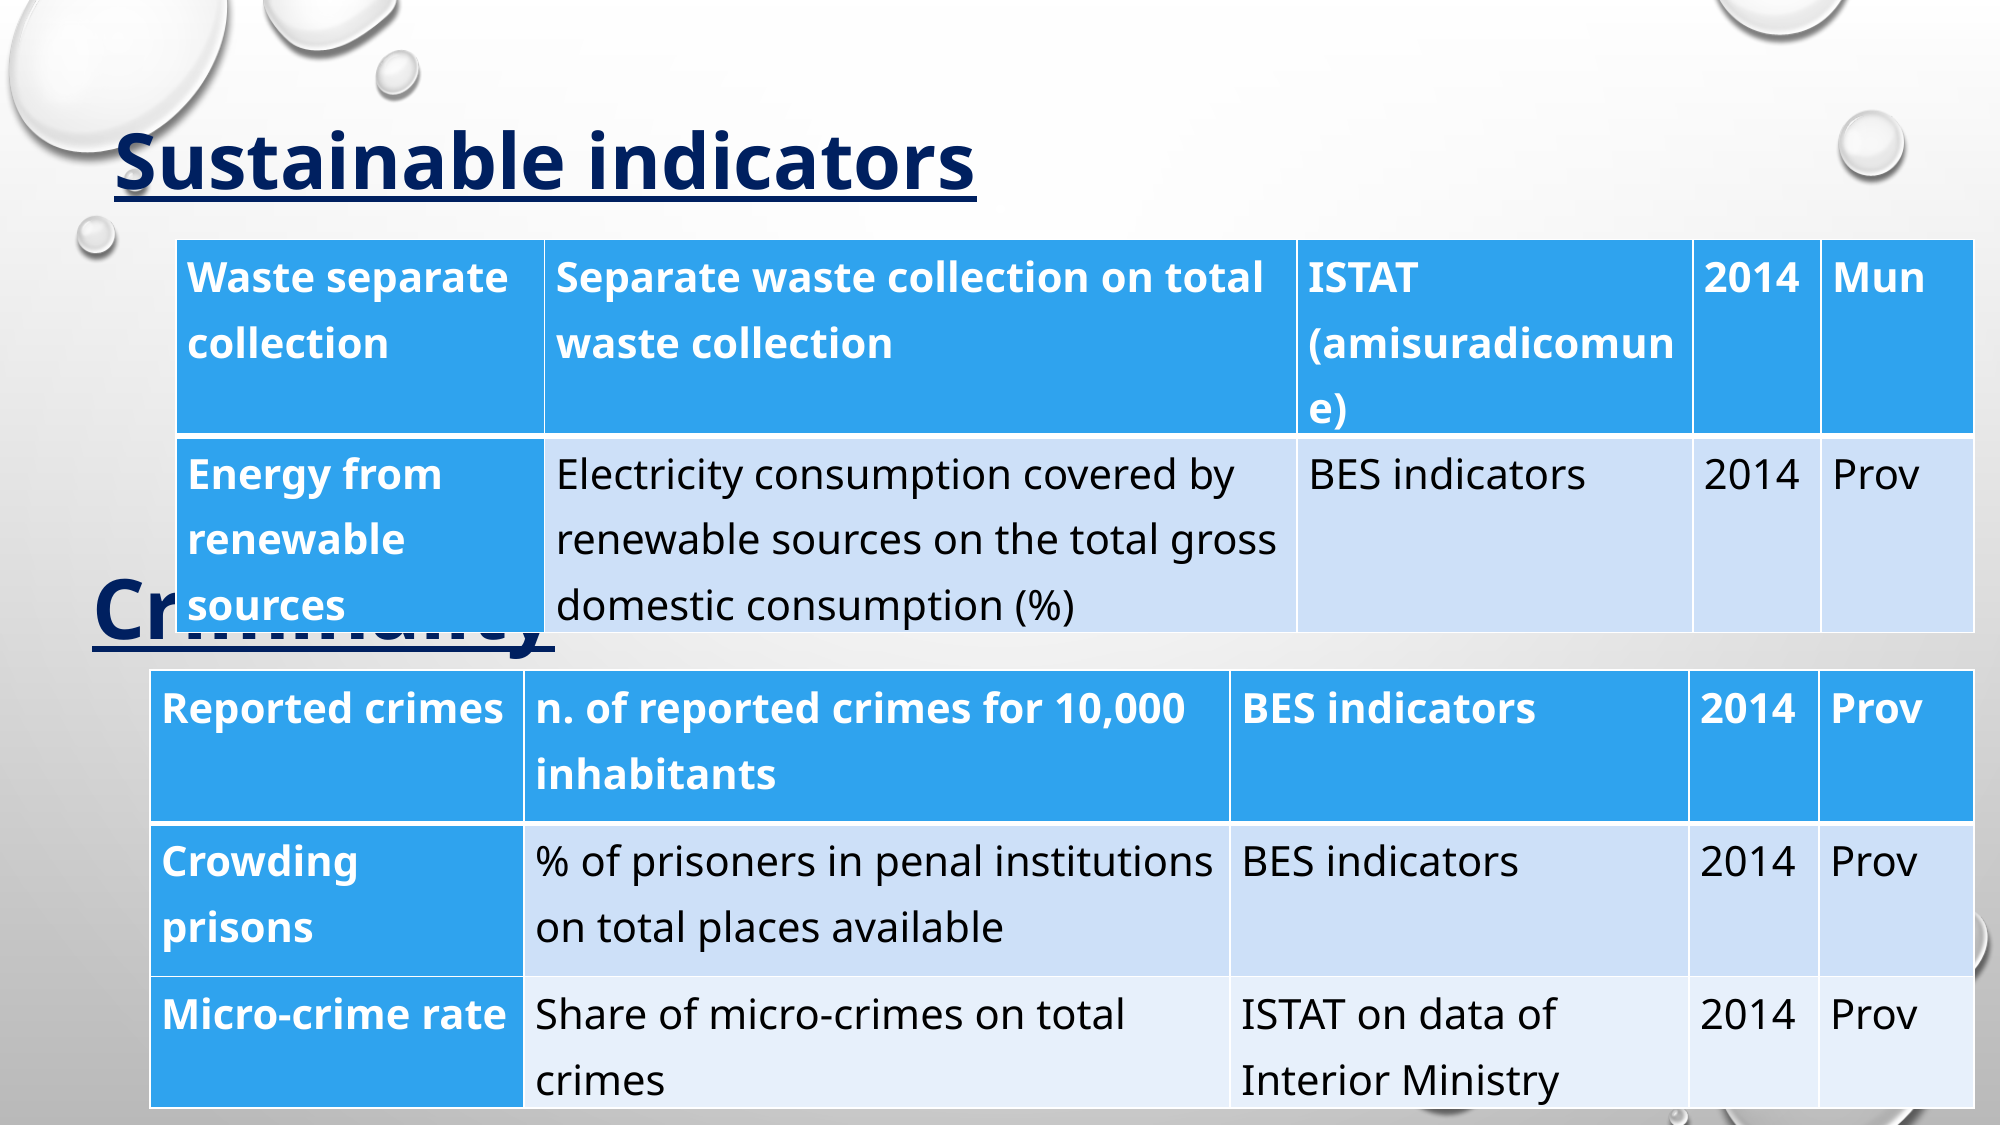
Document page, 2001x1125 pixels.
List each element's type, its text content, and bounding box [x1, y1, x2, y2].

table_cell BES indicators [1231, 826, 1688, 976]
table_cell 2014 [1690, 977, 1818, 1107]
table_header Reported crimes [151, 671, 523, 821]
table_header n. of reported crimes for 10,000 inhabitants [525, 671, 1229, 821]
table_cell BES indicators [1298, 439, 1692, 632]
table_cell Crowding prisons [151, 826, 523, 976]
table_header Waste separate collection [177, 240, 544, 433]
table_header 2014 [1690, 671, 1818, 821]
table_cell 2014 [1694, 439, 1820, 632]
table_cell % of prisoners in penal institutions on total places available [525, 826, 1229, 976]
table_cell 2014 [1690, 826, 1818, 976]
table_cell Share of micro-crimes on total crimes [525, 977, 1229, 1107]
text_box Sustainable indicators [99, 78, 1702, 221]
table_header Prov [1820, 671, 1973, 821]
table_cell Micro-crime rate [151, 977, 523, 1107]
table_header ISTAT (amisuradicomune) [1298, 240, 1692, 433]
table_header BES indicators [1231, 671, 1688, 821]
list Criminality [77, 528, 1680, 671]
table_cell Electricity consumption covered by renewable sources on the total gross domestic consumption (%) [545, 439, 1296, 632]
table_header 2014 [1694, 240, 1820, 433]
table_cell Energy from renewable sources [177, 439, 544, 632]
table_cell Prov [1820, 977, 1973, 1107]
picture [0, 0, 2000, 1125]
table_header Mun [1822, 240, 1973, 433]
table_cell Prov [1820, 826, 1973, 976]
table_cell Prov [1822, 439, 1973, 632]
table_cell ISTAT on data of Interior Ministry [1231, 977, 1688, 1107]
table_header Separate waste collection on total waste collection [545, 240, 1296, 433]
